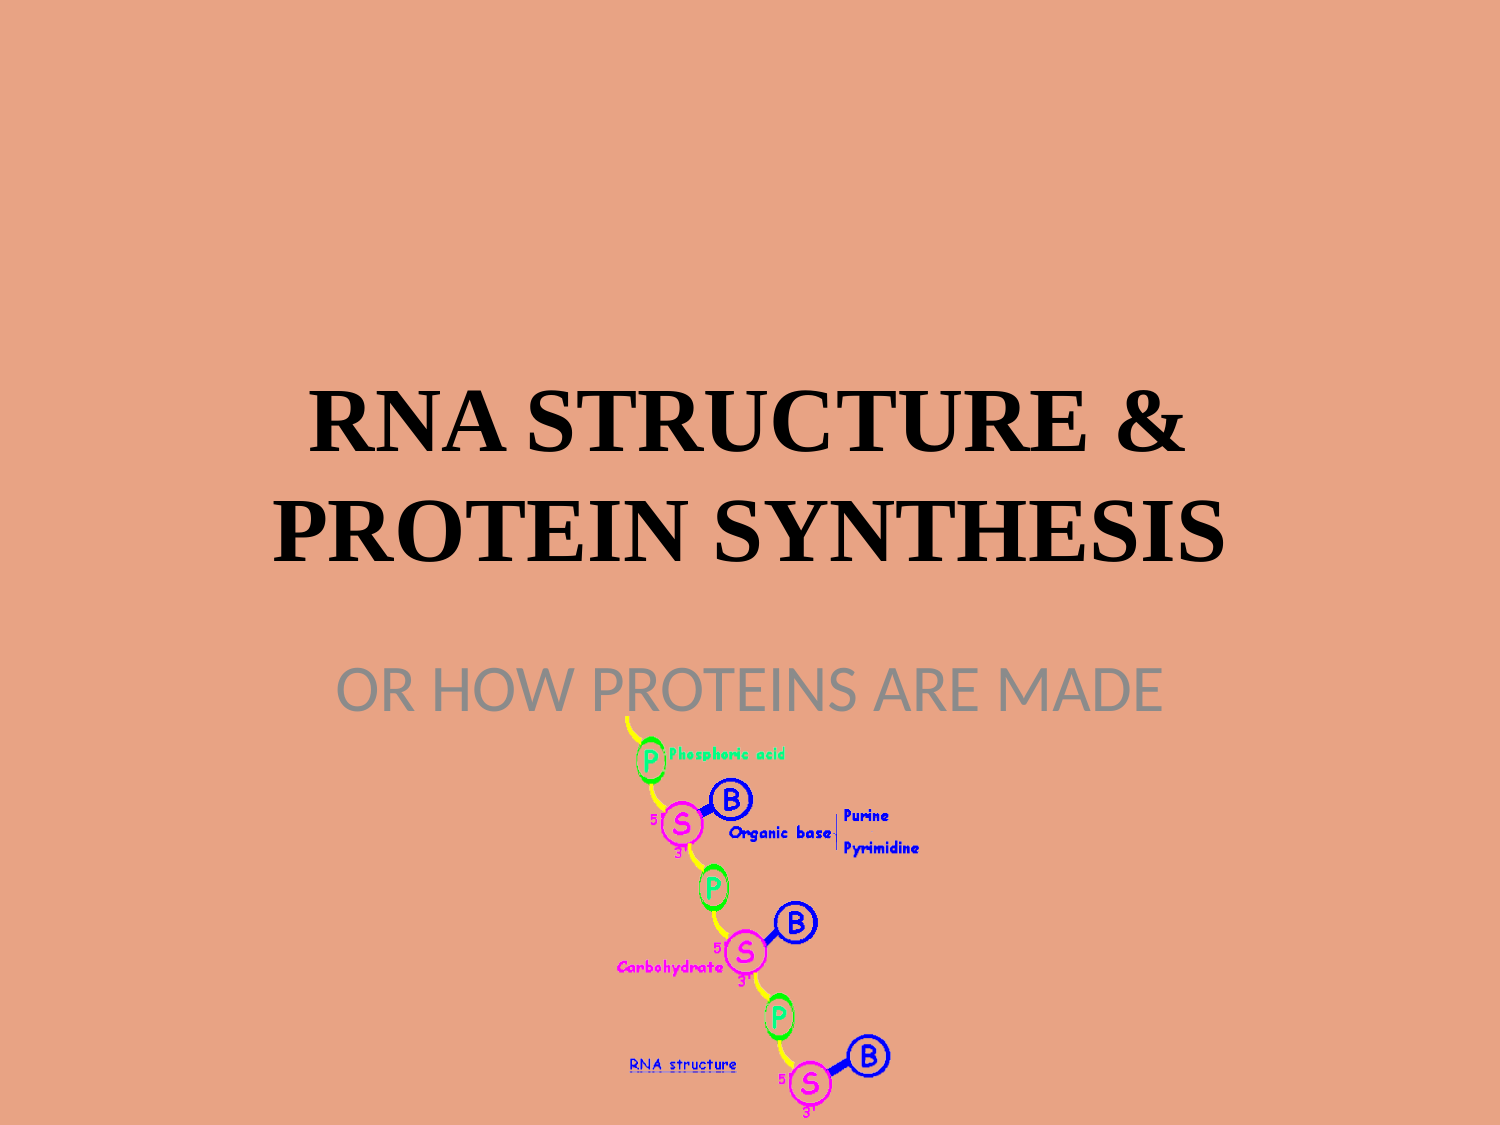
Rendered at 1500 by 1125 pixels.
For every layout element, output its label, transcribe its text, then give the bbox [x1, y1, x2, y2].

subtitle OR HOW PROTEINS ARE MADE [225, 637, 1275, 925]
picture [612, 713, 926, 1125]
title RNA STRUCTURE & PROTEIN SYNTHESIS [112, 349, 1388, 591]
